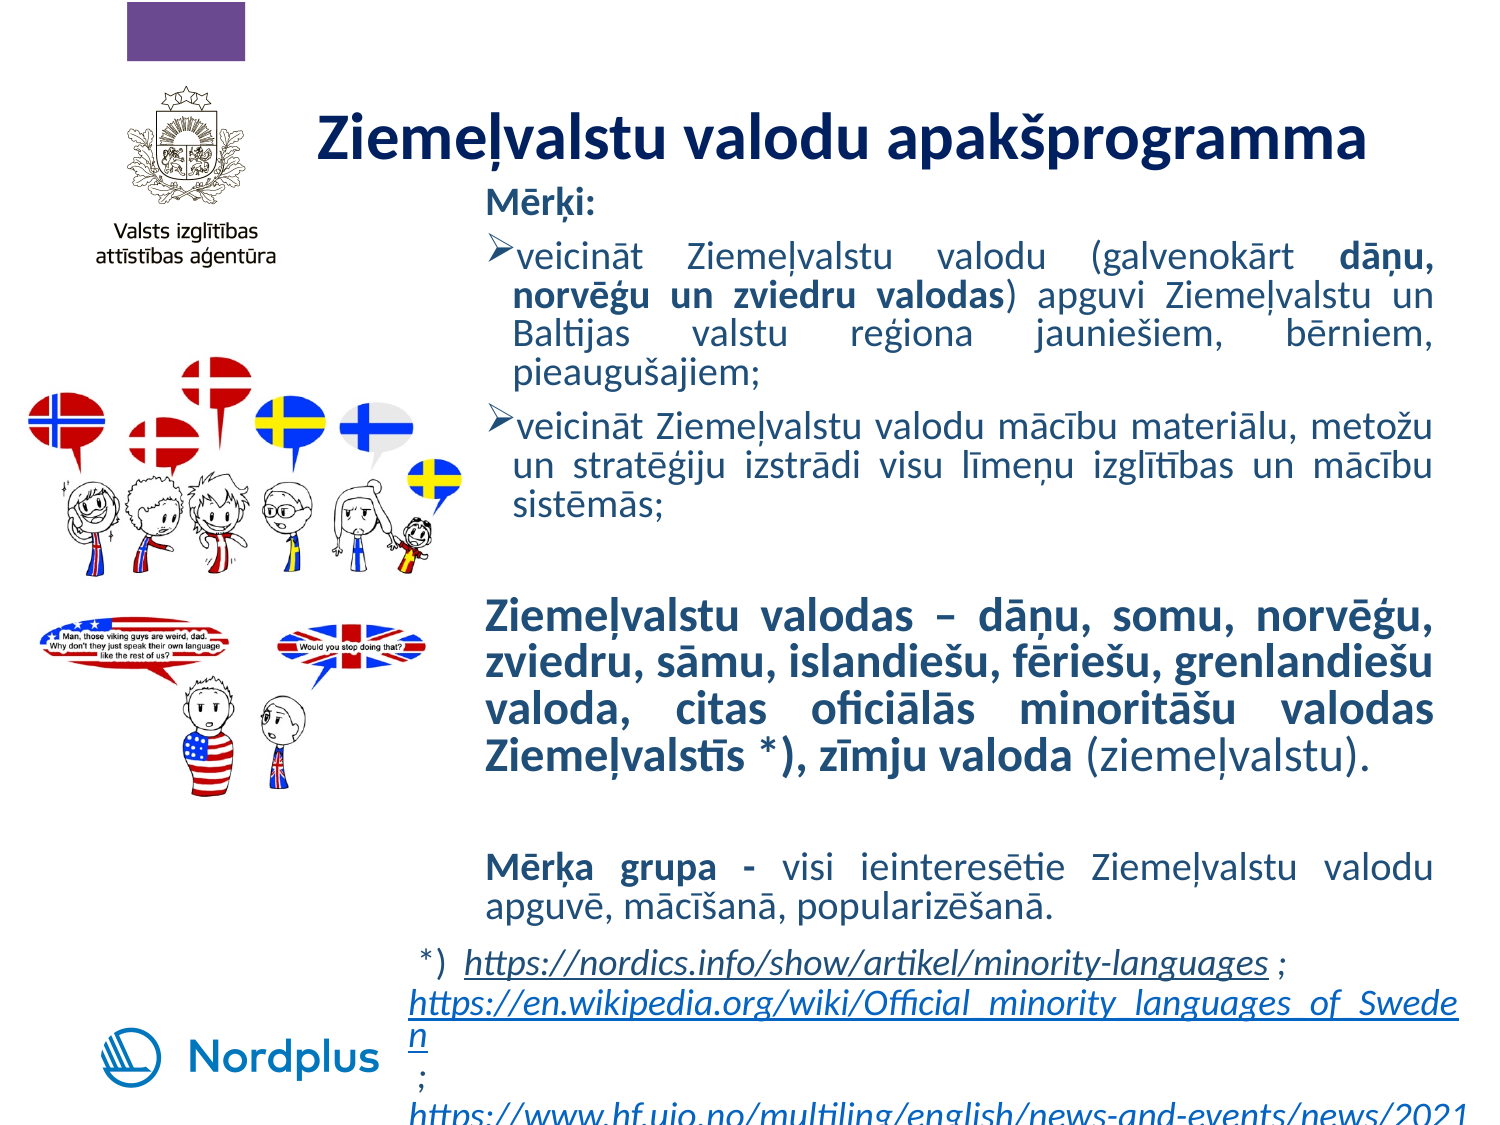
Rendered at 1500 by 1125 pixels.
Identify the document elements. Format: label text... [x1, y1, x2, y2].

picture [0, 0, 1500, 1125]
text_box *) https://nordics.info/show/artikel/minority-languages ; https://en.wikipedia.org/wiki/Official_minority_languages_of_Sweden ; https://www.hf.uio.no/multiling/english/news-and-events/news/2021/lme [393, 935, 1488, 1125]
title Ziemeļvalstu valodu apakšprogramma [302, 59, 1397, 216]
list Mērķi: veicināt Ziemeļvalstu valodu (galvenokārt dāņu, norvēģu un zviedru valodas) apguvi Ziemeļvalstu un Baltijas valstu reģiona jauniešiem, bērniem, pieaugušajiem; veicināt Ziemeļvalstu valodu mācību materiālu, metožu un stratēģiju izstrādi visu līmeņu izglītības un mācību sistēmās; Ziemeļvalstu valodas – dāņu, somu, norvēģu, zviedru, sāmu, islandiešu, fēriešu, grenlandiešu valoda, citas oficiālās minoritāšu valodas Ziemeļvalstīs *), zīmju valoda (ziemeļvalstu). Mērķa grupa - visi ieinteresētie Ziemeļvalstu valodu apguvē, mācīšanā, popularizēšanā. [470, 176, 1450, 935]
